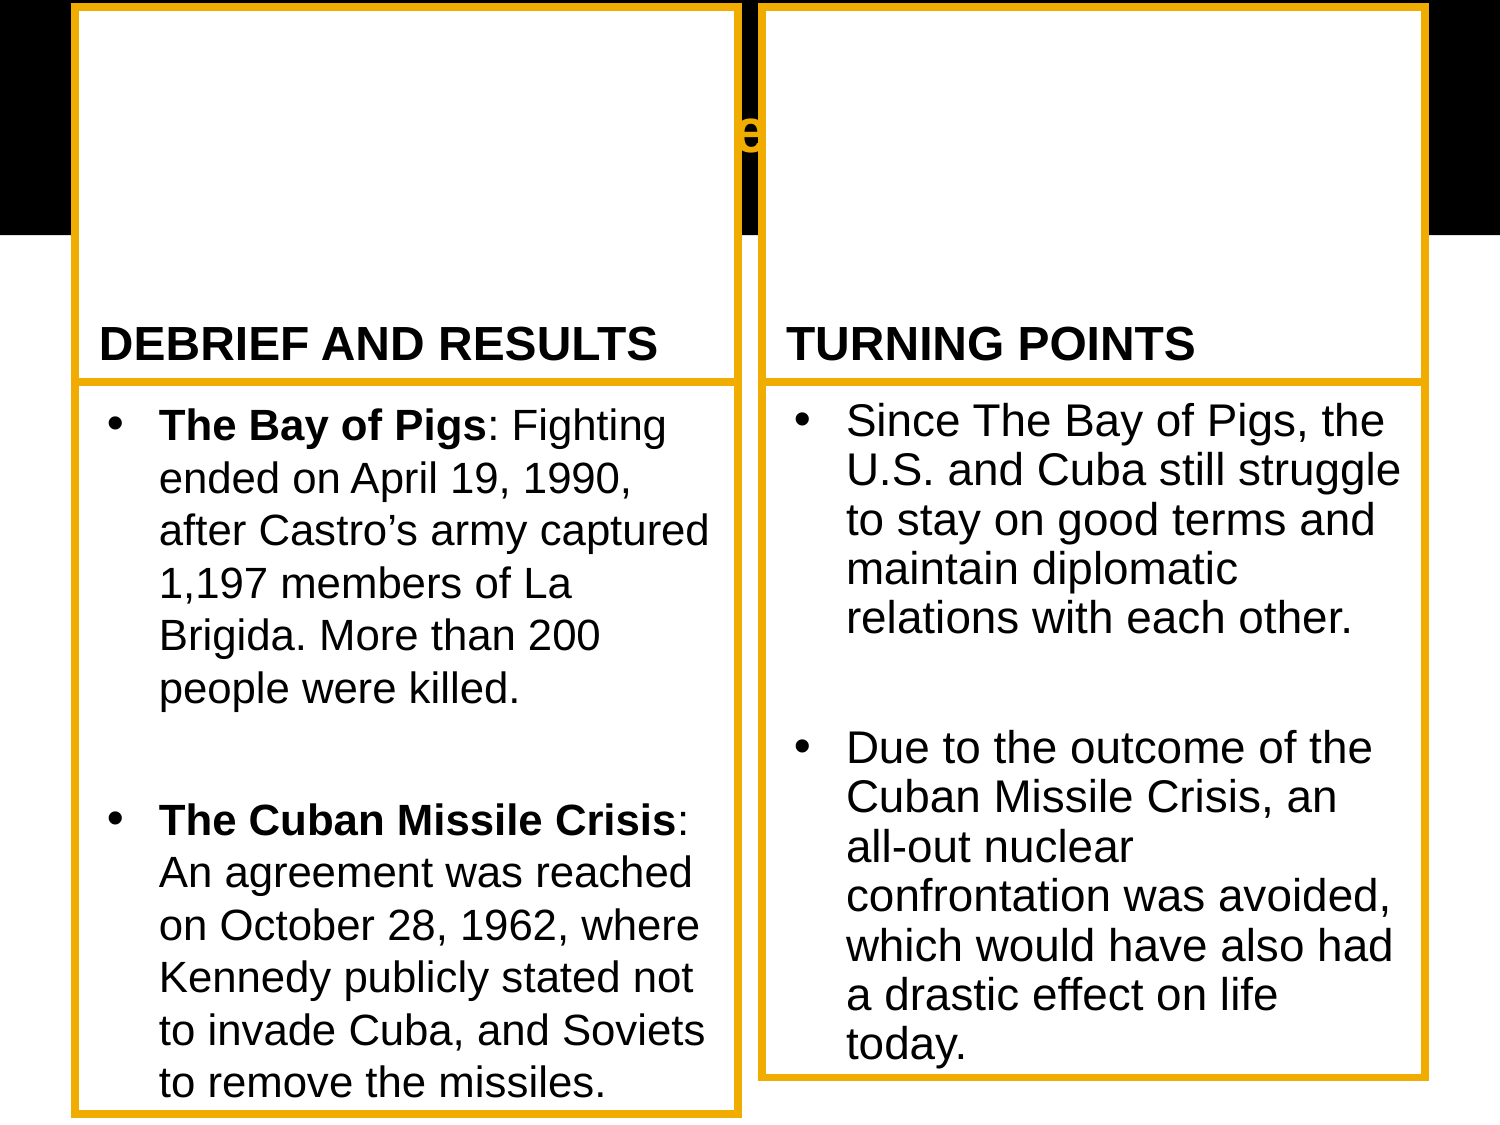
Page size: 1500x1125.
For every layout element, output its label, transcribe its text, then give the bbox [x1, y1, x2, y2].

title The Bay of Pigs & The Cuban Missile Crisis [738, 26, 761, 229]
list TURNING POINTS [761, 7, 1425, 381]
list Since The Bay of Pigs, the U.S. and Cuba still struggle to stay on good terms and maintain diplomatic relations with each other. Due to the outcome of the Cuban Missile Crisis, an all-out nuclear confrontation was avoided, which would have also had a drastic effect on life today. [761, 381, 1425, 1078]
list DEBRIEF AND RESULTS [75, 7, 738, 381]
list The Bay of Pigs: Fighting ended on April 19, 1990, after Castro’s army captured 1,197 members of La Brigida. More than 200 people were killed. The Cuban Missile Crisis: An agreement was reached on October 28, 1962, where Kennedy publicly stated not to invade Cuba, and Soviets to remove the missiles. [75, 381, 738, 1115]
